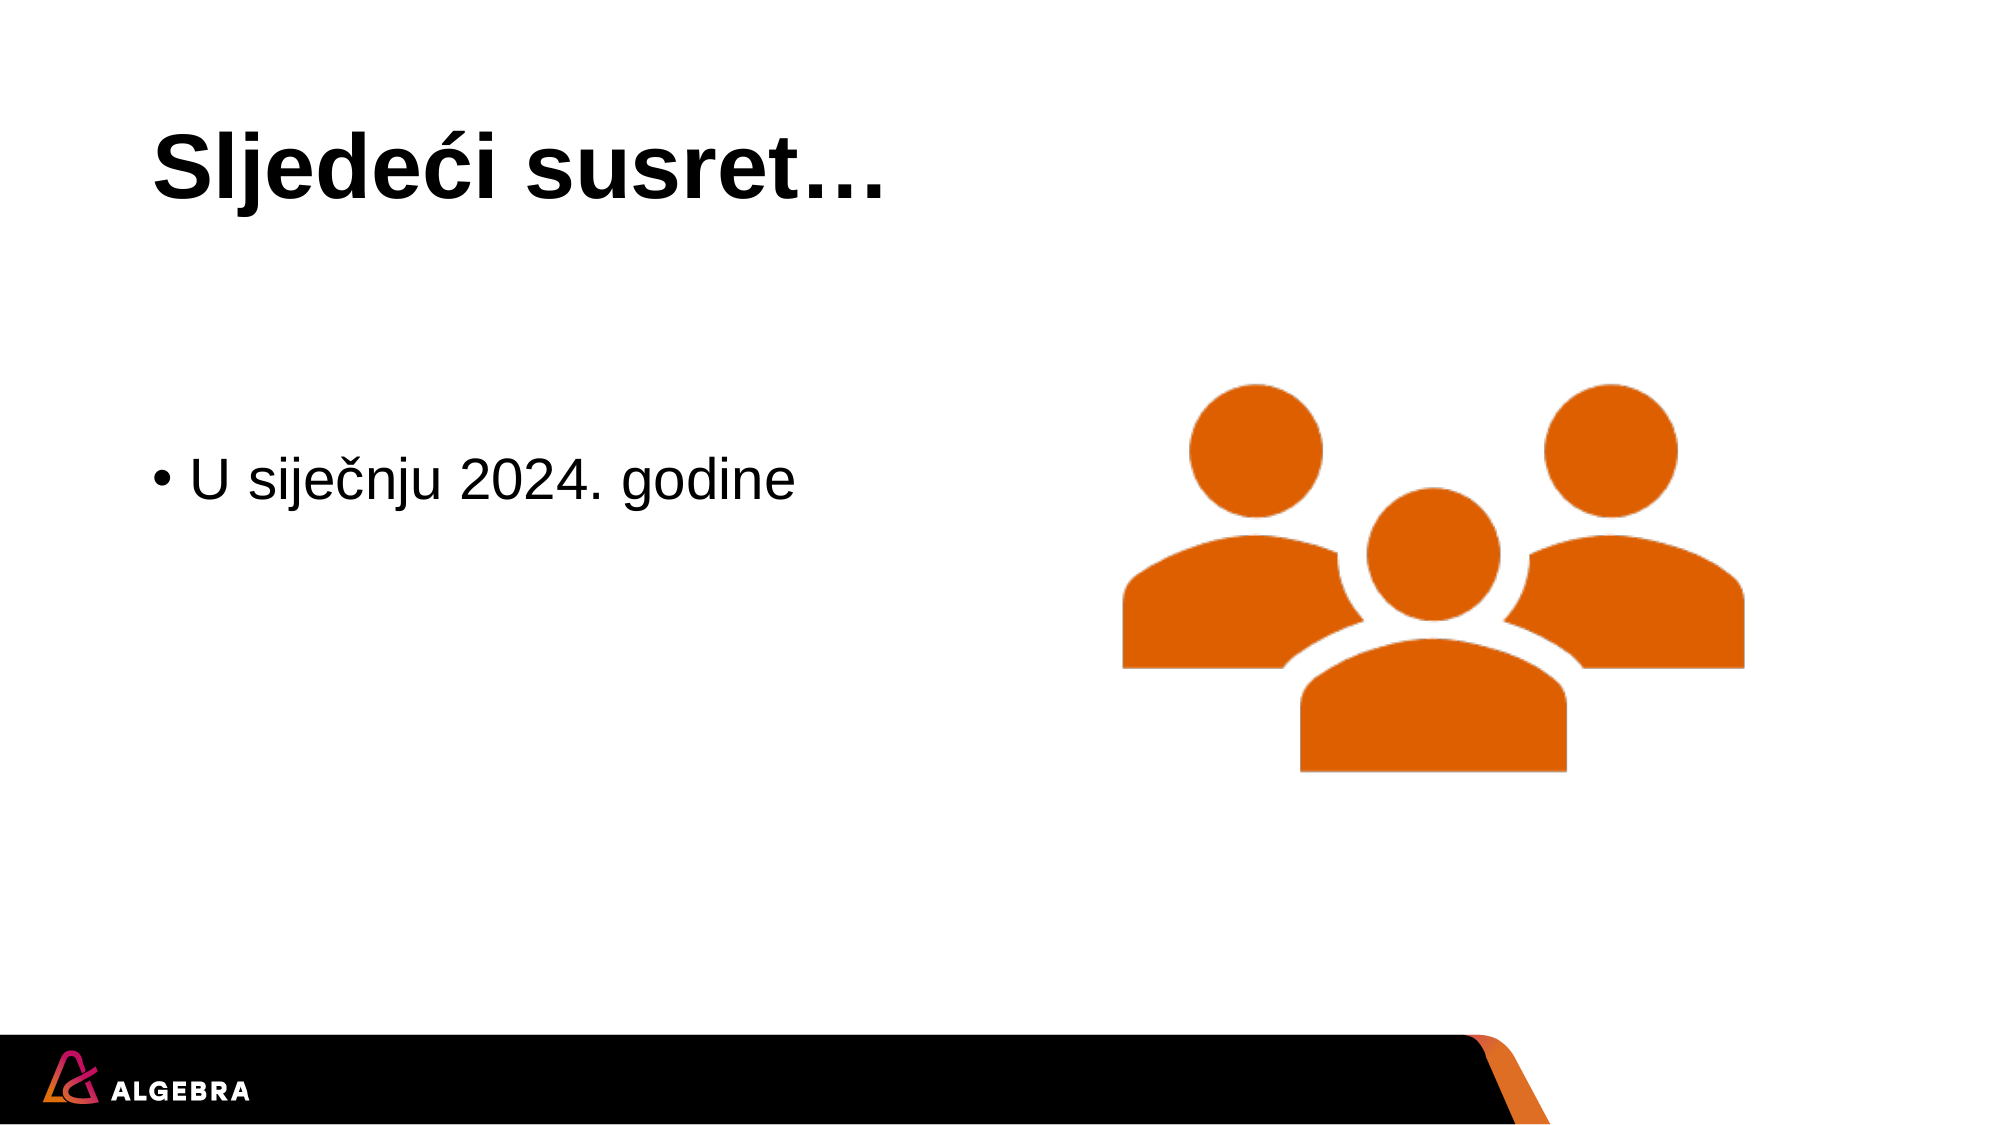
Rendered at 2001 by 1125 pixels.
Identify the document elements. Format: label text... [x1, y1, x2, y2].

title Sljedeći susret… [137, 59, 1863, 278]
picture [0, 1034, 1733, 1125]
list U siječnju 2024. godine [137, 441, 1079, 660]
picture [1079, 224, 1789, 933]
